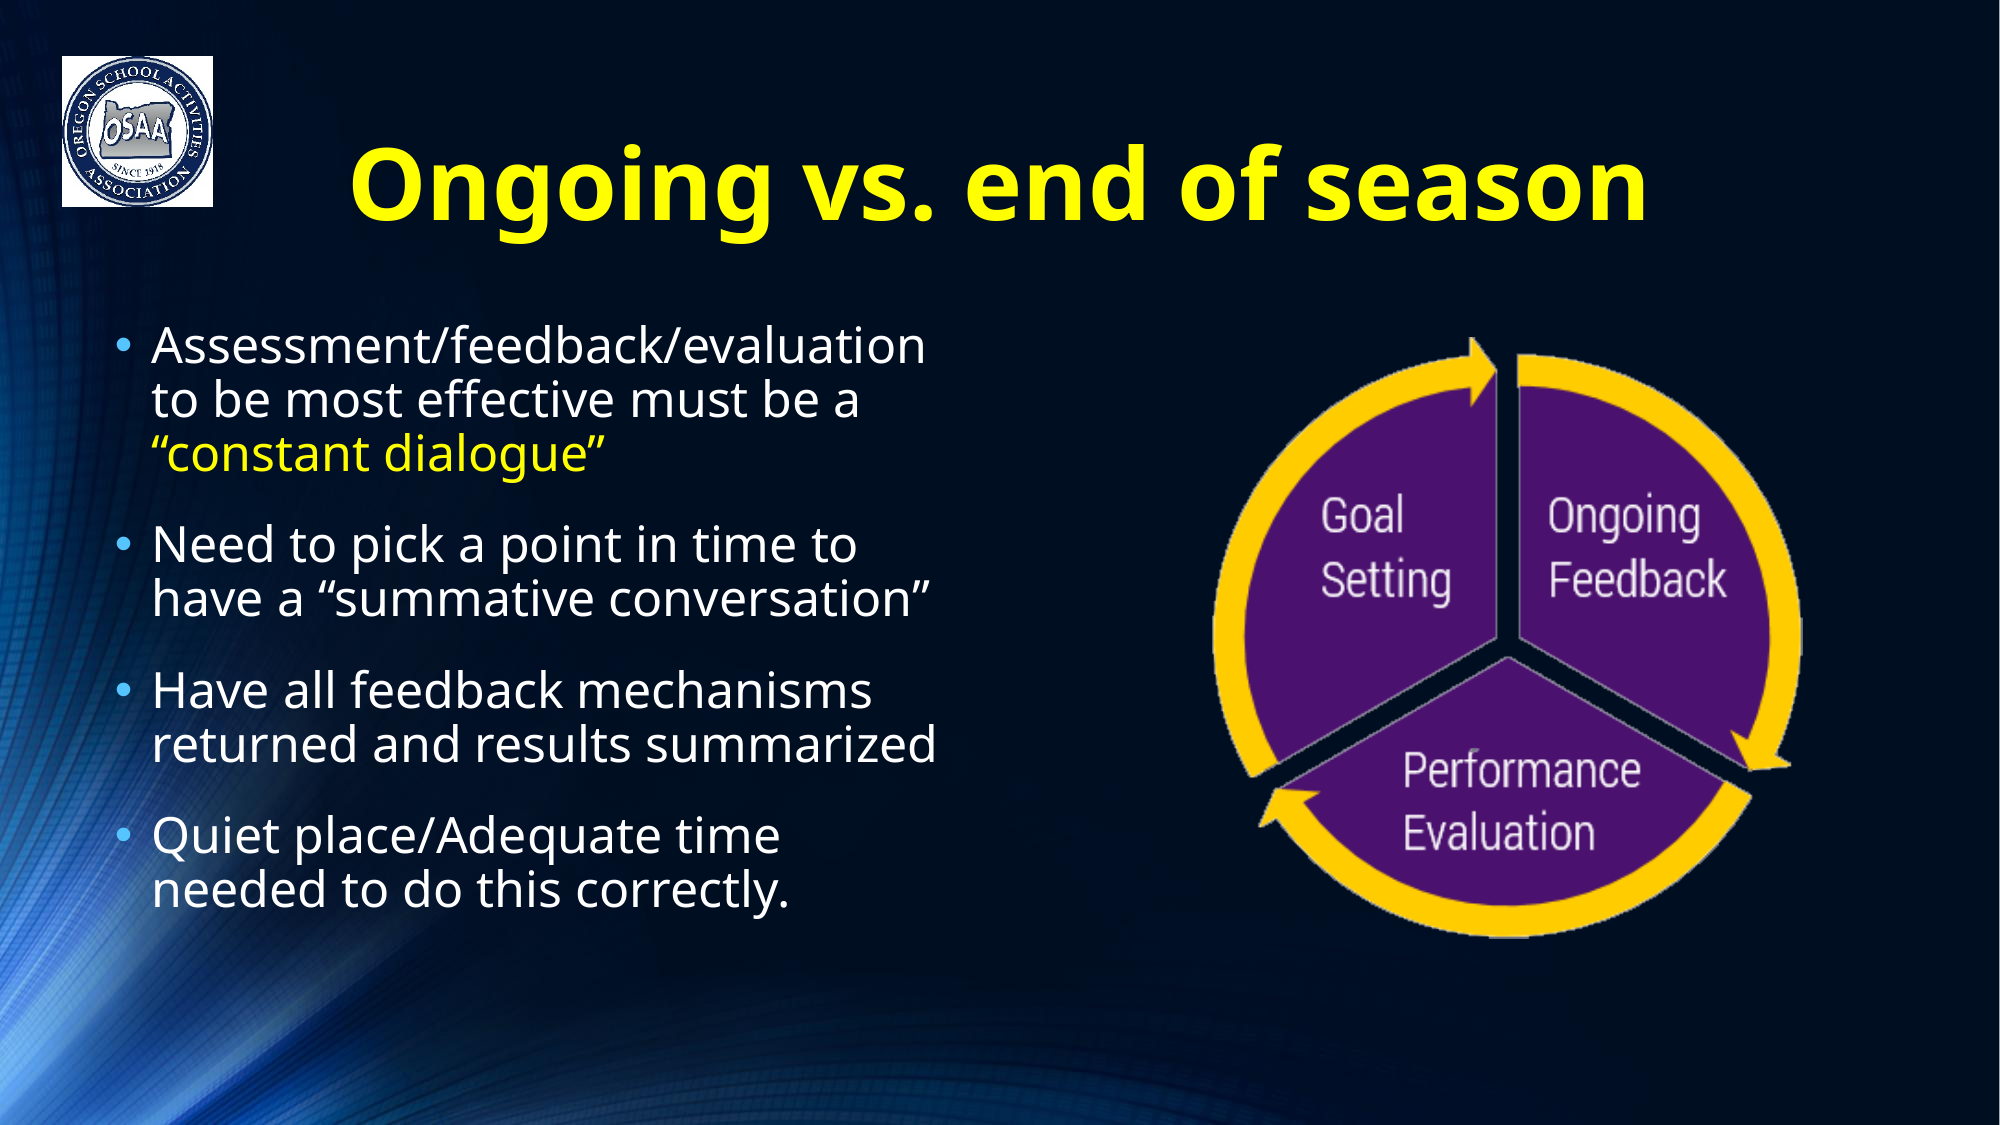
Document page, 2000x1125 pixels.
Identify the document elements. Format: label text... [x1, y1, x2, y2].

picture [0, 0, 2000, 1125]
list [1211, 337, 1803, 940]
list Assessment/feedback/evaluation to be most effective must be a “constant dialogue” Need to pick a point in time to have a “summative conversation” Have all feedback mechanisms returned and results summarized Quiet place/Adequate time needed to do this correctly. [99, 312, 972, 988]
title Ongoing vs. end of season [249, 62, 1750, 250]
